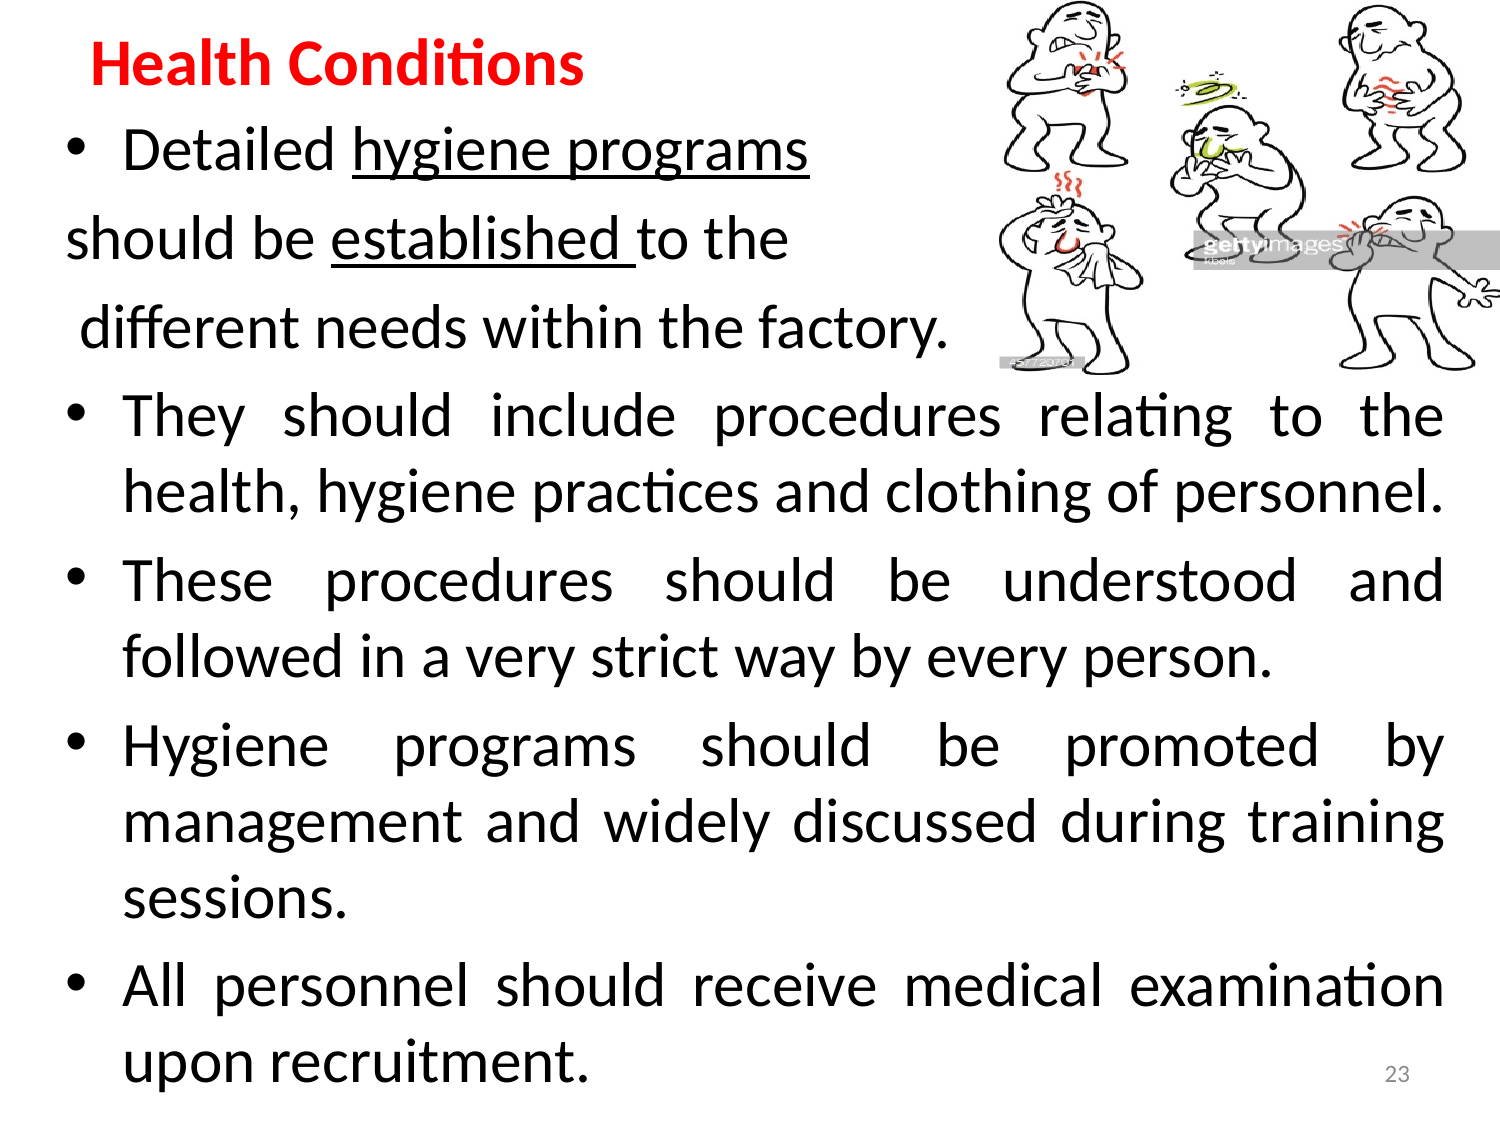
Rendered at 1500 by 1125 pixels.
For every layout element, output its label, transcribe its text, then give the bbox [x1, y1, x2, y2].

picture [999, 0, 1500, 376]
list Detailed hygiene programs should be established to the different needs within the factory. They should include procedures relating to the health, hygiene practices and clothing of personnel. These procedures should be understood and followed in a very strict way by every person. Hygiene programs should be promoted by management and widely discussed during training sessions. All personnel should receive medical examination upon recruitment. [50, 99, 1463, 1125]
slide_number 23 [1074, 1042, 1425, 1103]
title Health Conditions [75, 0, 997, 118]
